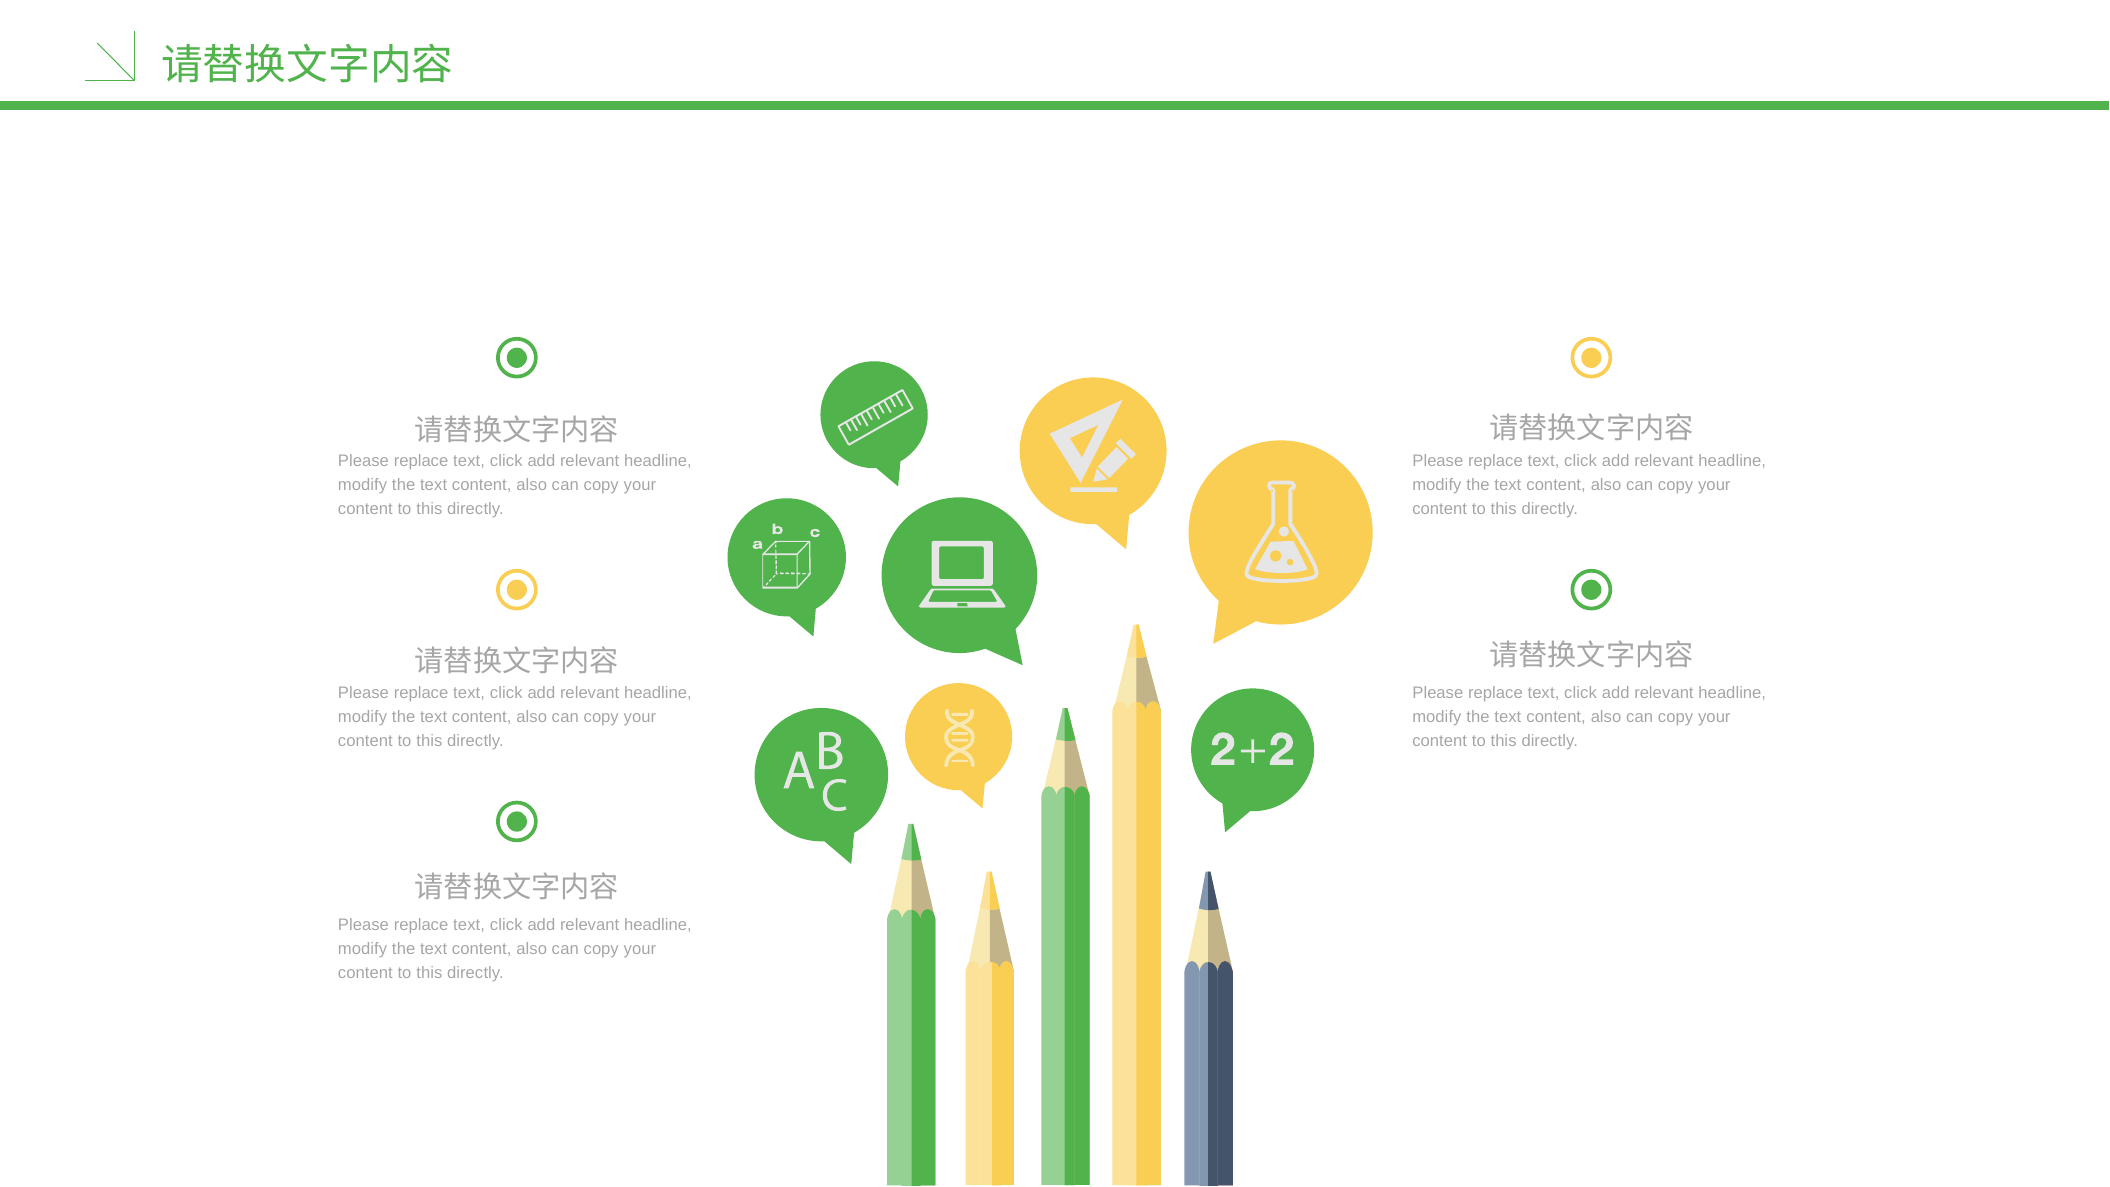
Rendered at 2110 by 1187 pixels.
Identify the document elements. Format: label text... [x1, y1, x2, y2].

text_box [337, 404, 696, 517]
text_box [1191, 688, 1315, 833]
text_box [820, 361, 928, 487]
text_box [1412, 402, 1771, 517]
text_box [1570, 568, 1613, 611]
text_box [337, 634, 696, 749]
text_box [337, 861, 696, 981]
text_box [495, 800, 538, 843]
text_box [965, 871, 1014, 1186]
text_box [495, 568, 538, 611]
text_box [495, 336, 538, 379]
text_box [1183, 431, 1382, 644]
text_box 请替换文字内容 [145, 22, 500, 94]
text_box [887, 823, 936, 1186]
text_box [1570, 336, 1613, 379]
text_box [904, 683, 1013, 809]
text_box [1019, 377, 1167, 550]
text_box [872, 488, 1043, 666]
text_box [754, 707, 889, 865]
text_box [1041, 707, 1090, 1186]
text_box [1112, 624, 1161, 1186]
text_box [727, 498, 846, 637]
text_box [1412, 629, 1771, 749]
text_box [1184, 871, 1233, 1186]
